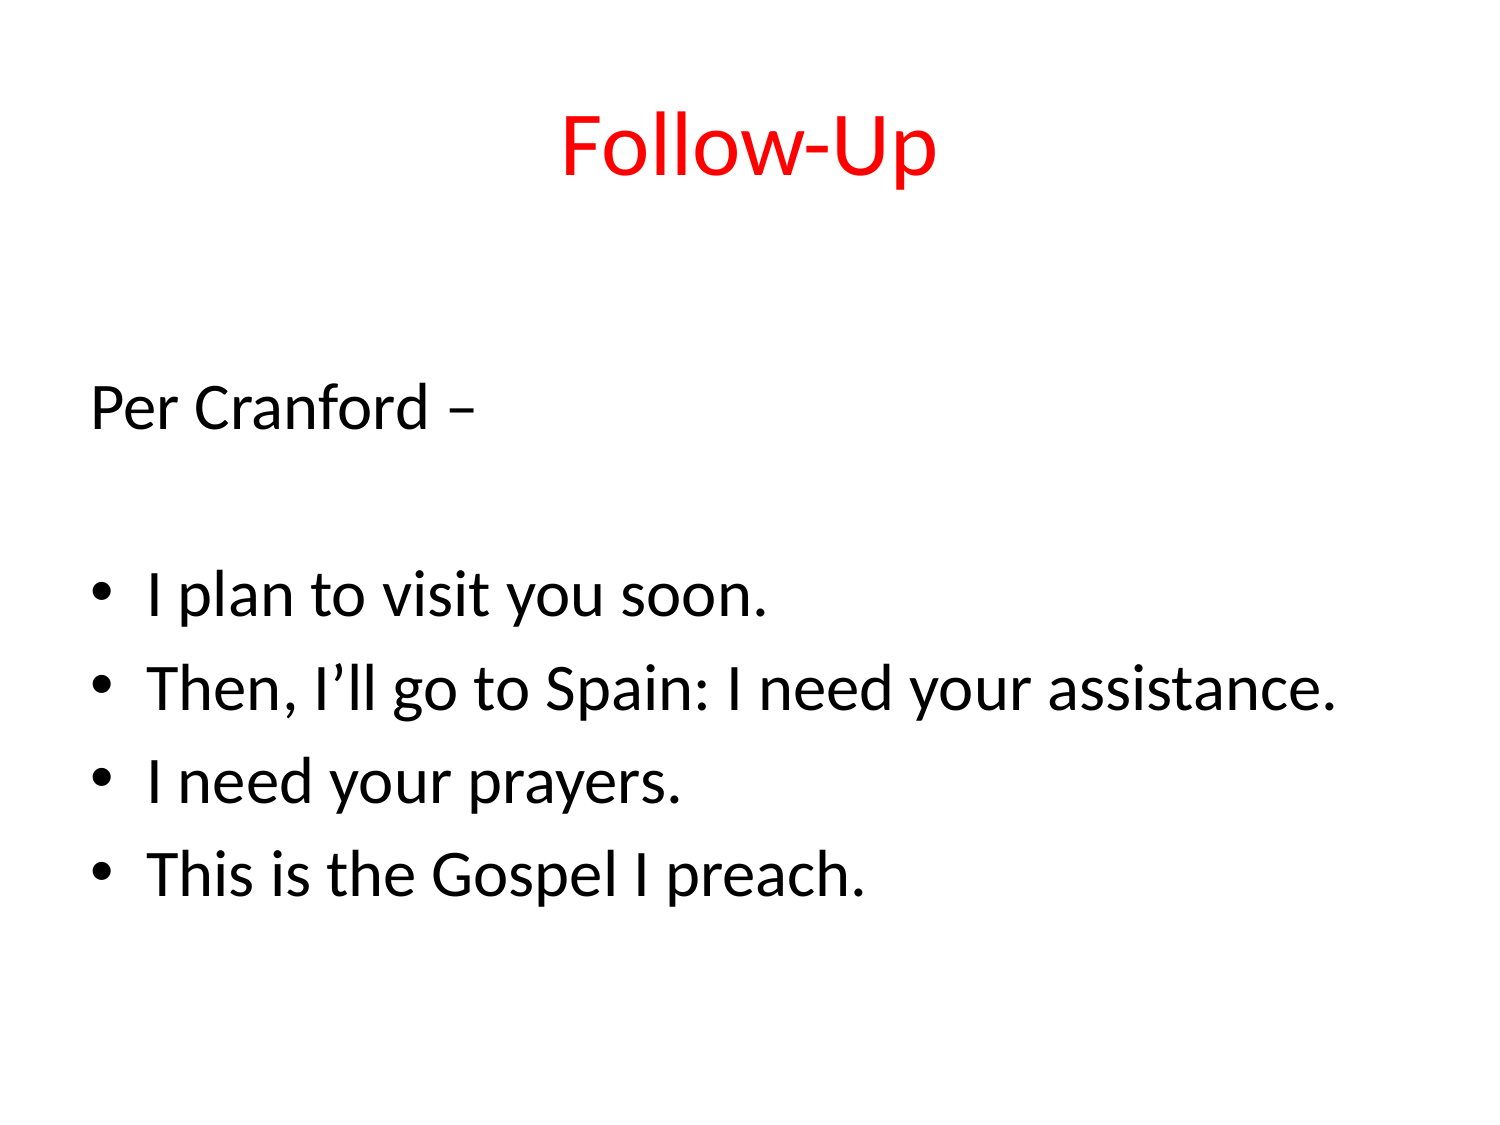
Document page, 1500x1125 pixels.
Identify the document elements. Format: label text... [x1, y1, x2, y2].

list Per Cranford – I plan to visit you soon. Then, I’ll go to Spain: I need your assistance. I need your prayers. This is the Gospel I preach. [75, 262, 1425, 1005]
title Follow-Up [75, 45, 1425, 233]
